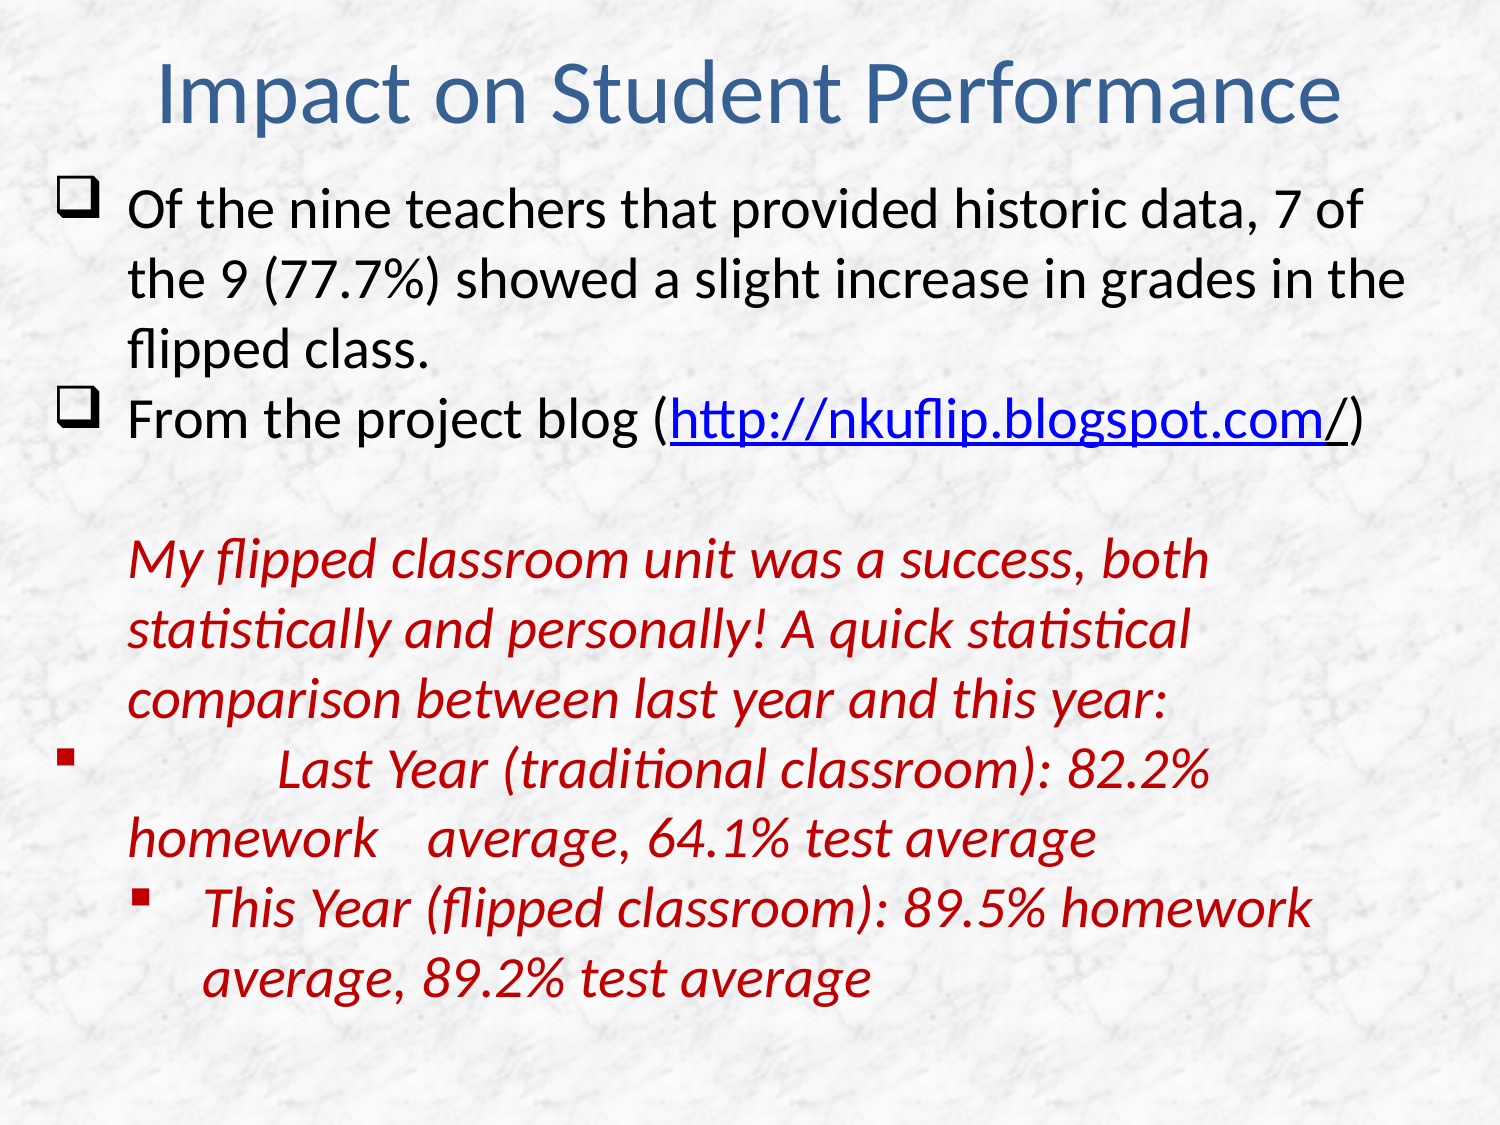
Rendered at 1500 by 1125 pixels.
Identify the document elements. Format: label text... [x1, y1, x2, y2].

text_box Of the nine teachers that provided historic data, 7 of the 9 (77.7%) showed a slight increase in grades in the flipped class. From the project blog (http://nkuflip.blogspot.com/) My flipped classroom unit was a success, both statistically and personally! A quick statistical comparison between last year and this year: Last Year (traditional classroom): 82.2% homework average, 64.1% test average This Year (flipped classroom): 89.5% homework average, 89.2% test average [37, 162, 1463, 1017]
text_box Impact on Student Performance [74, 24, 1425, 155]
